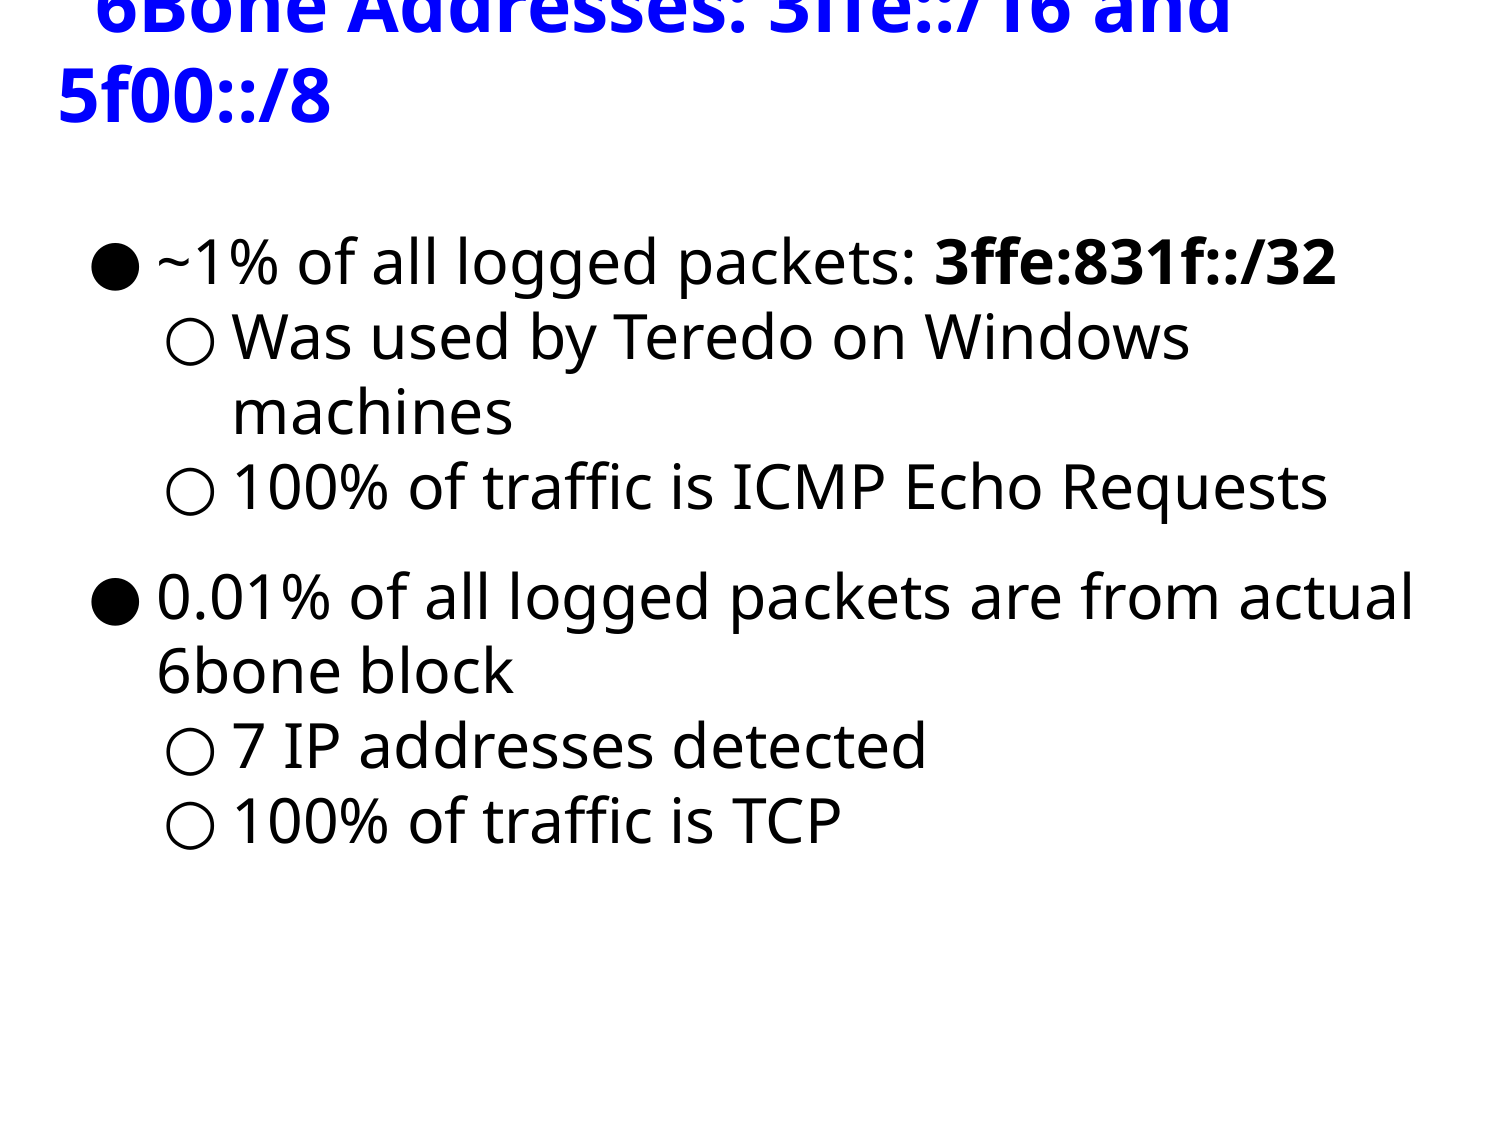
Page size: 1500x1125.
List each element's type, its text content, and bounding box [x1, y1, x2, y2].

title 6Bone Addresses: 3ffe::/16 and 5f00::/8 [42, 45, 1500, 153]
text_box ~1% of all logged packets: 3ffe:831f::/32 Was used by Teredo on Windows machines 100% of traffic is ICMP Echo Requests 0.01% of all logged packets are from actual 6bone block 7 IP addresses detected 100% of traffic is TCP [66, 206, 1454, 1119]
